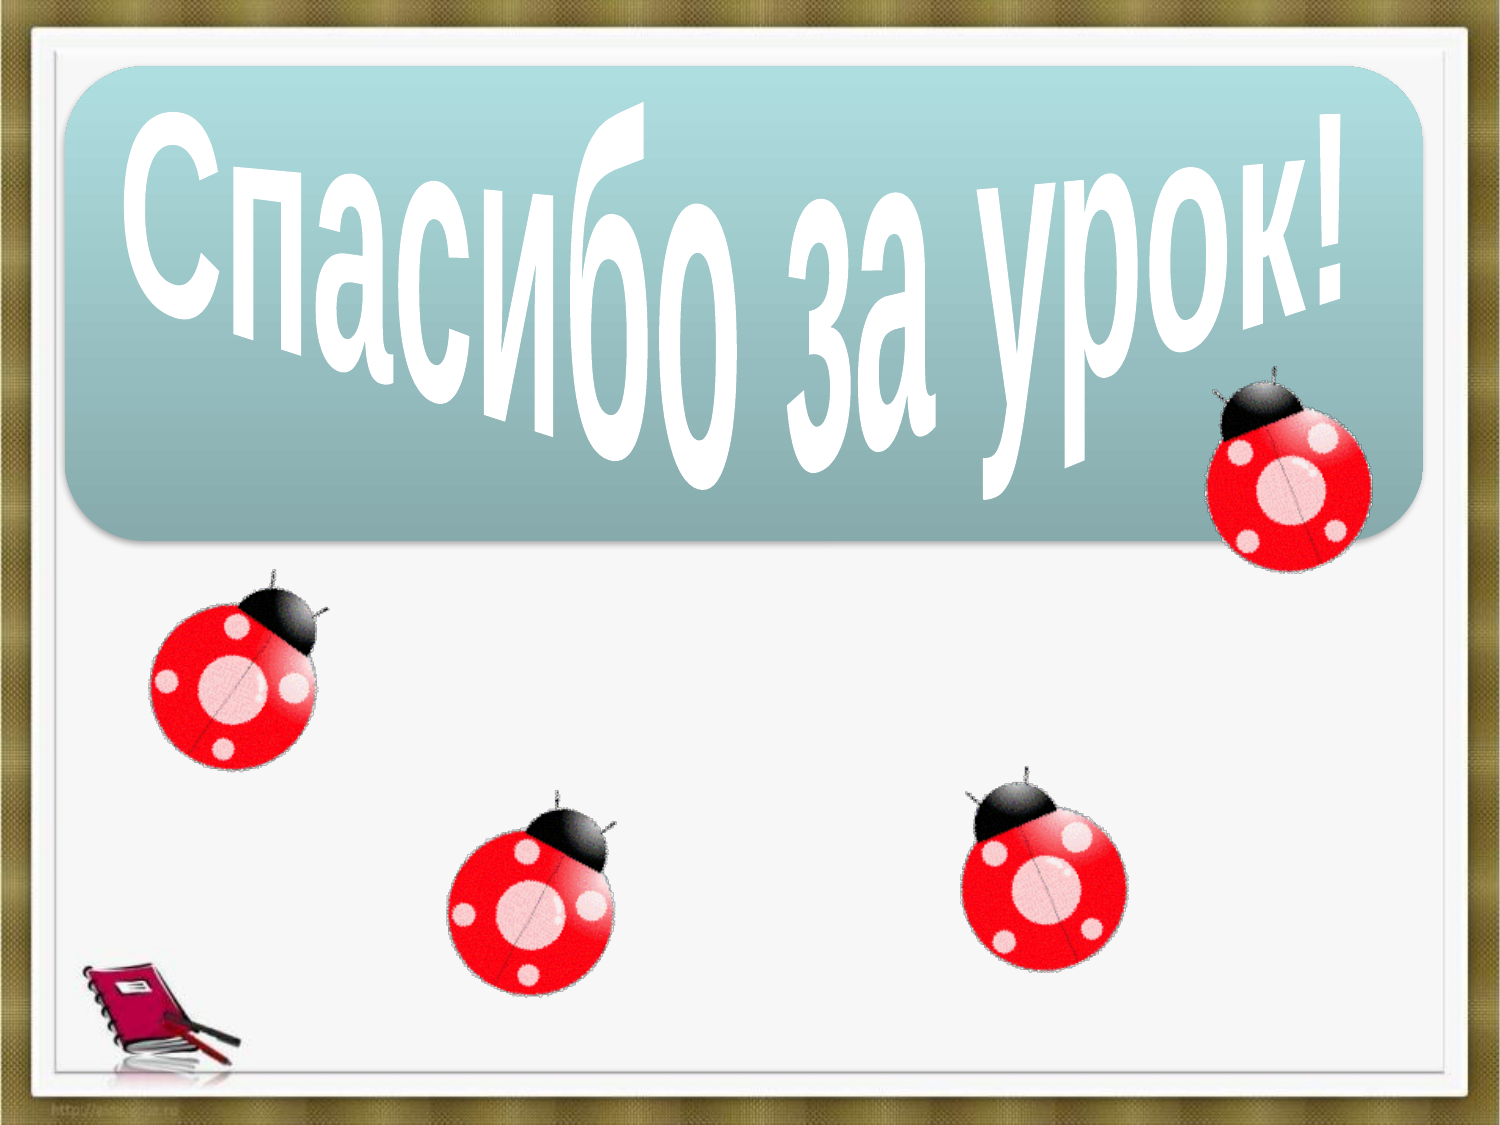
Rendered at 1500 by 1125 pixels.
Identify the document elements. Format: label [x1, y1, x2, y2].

text_box [64, 66, 1424, 541]
picture [0, 0, 1500, 1125]
